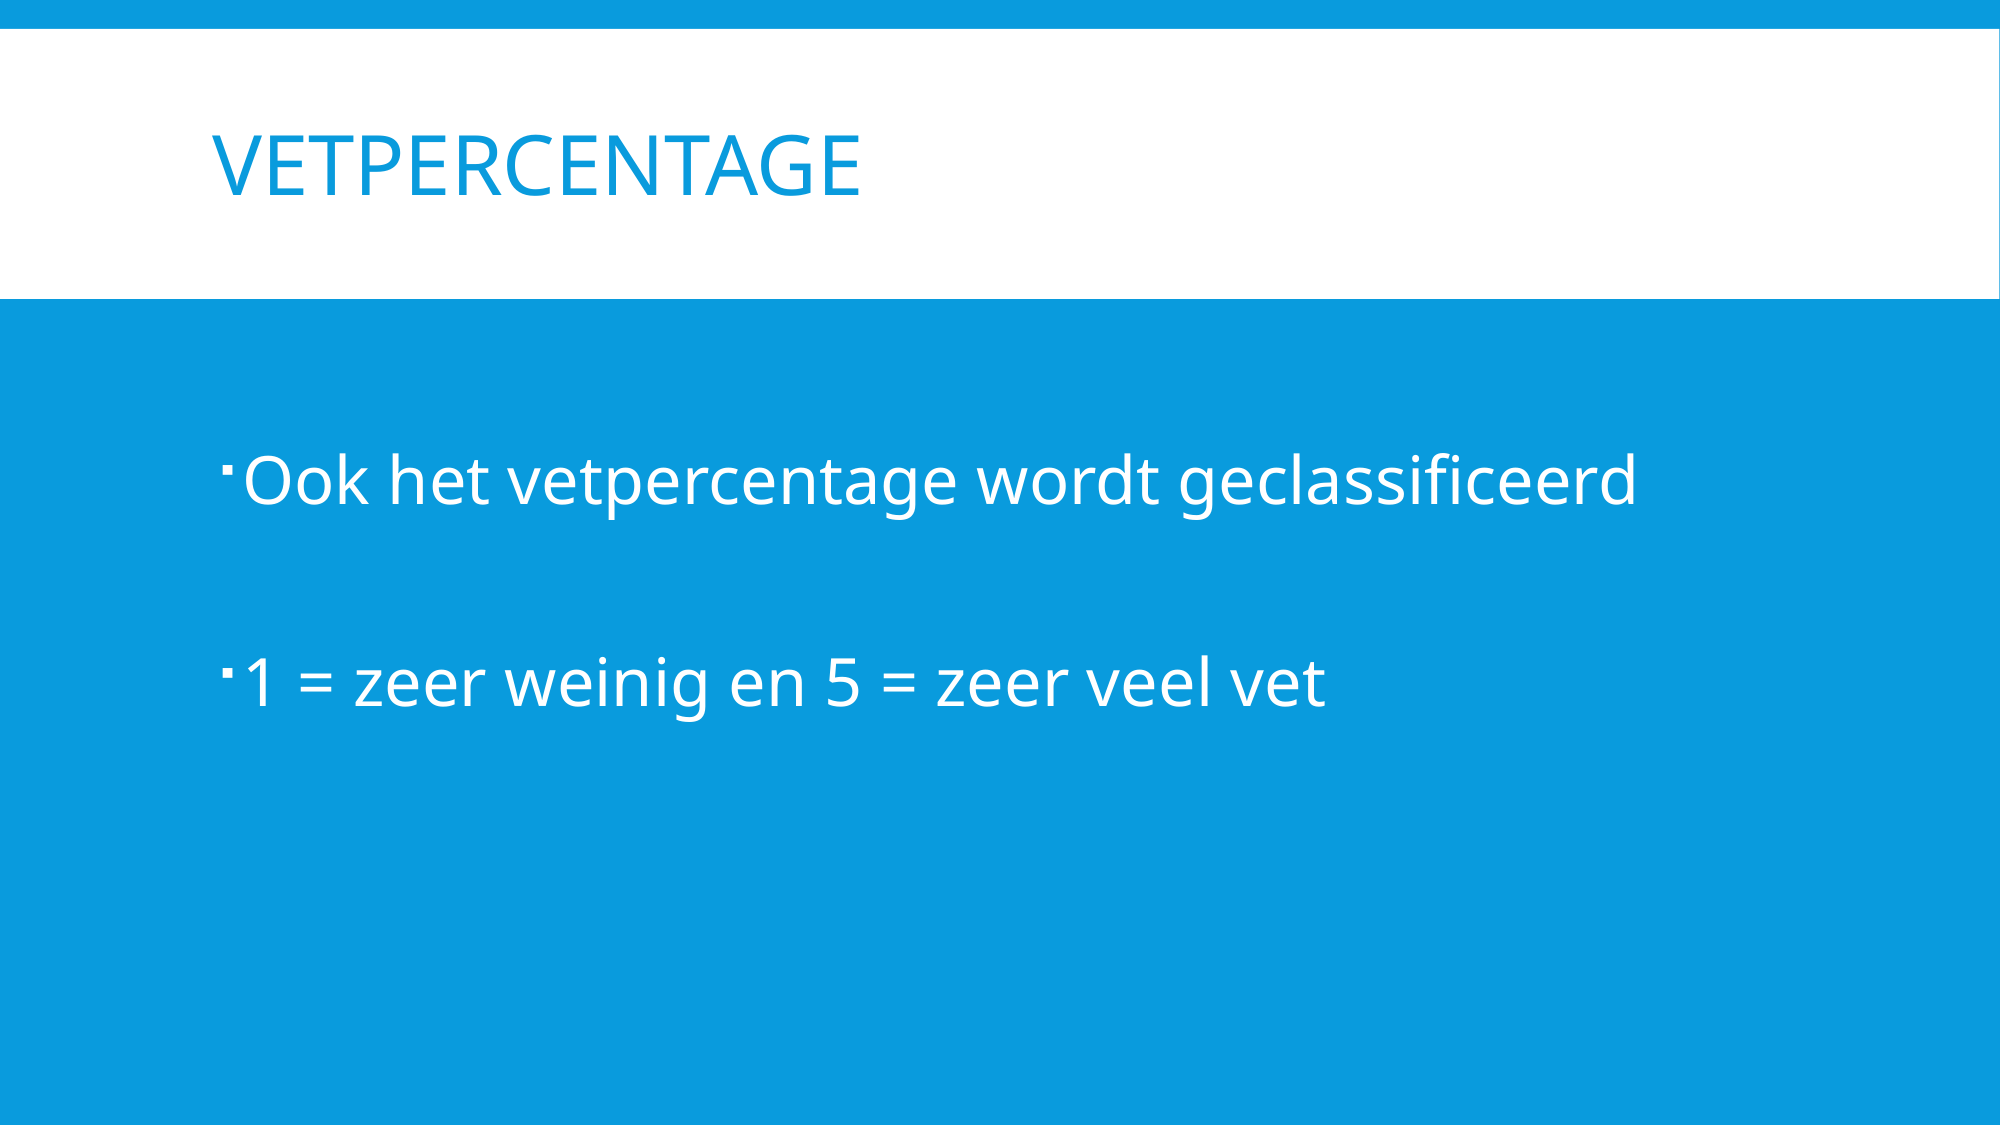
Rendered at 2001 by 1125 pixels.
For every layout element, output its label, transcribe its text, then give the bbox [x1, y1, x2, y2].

list Ook het vetpercentage wordt geclassificeerd 1 = zeer weinig en 5 = zeer veel vet [197, 329, 1803, 1020]
title Vetpercentage [197, 46, 1803, 295]
